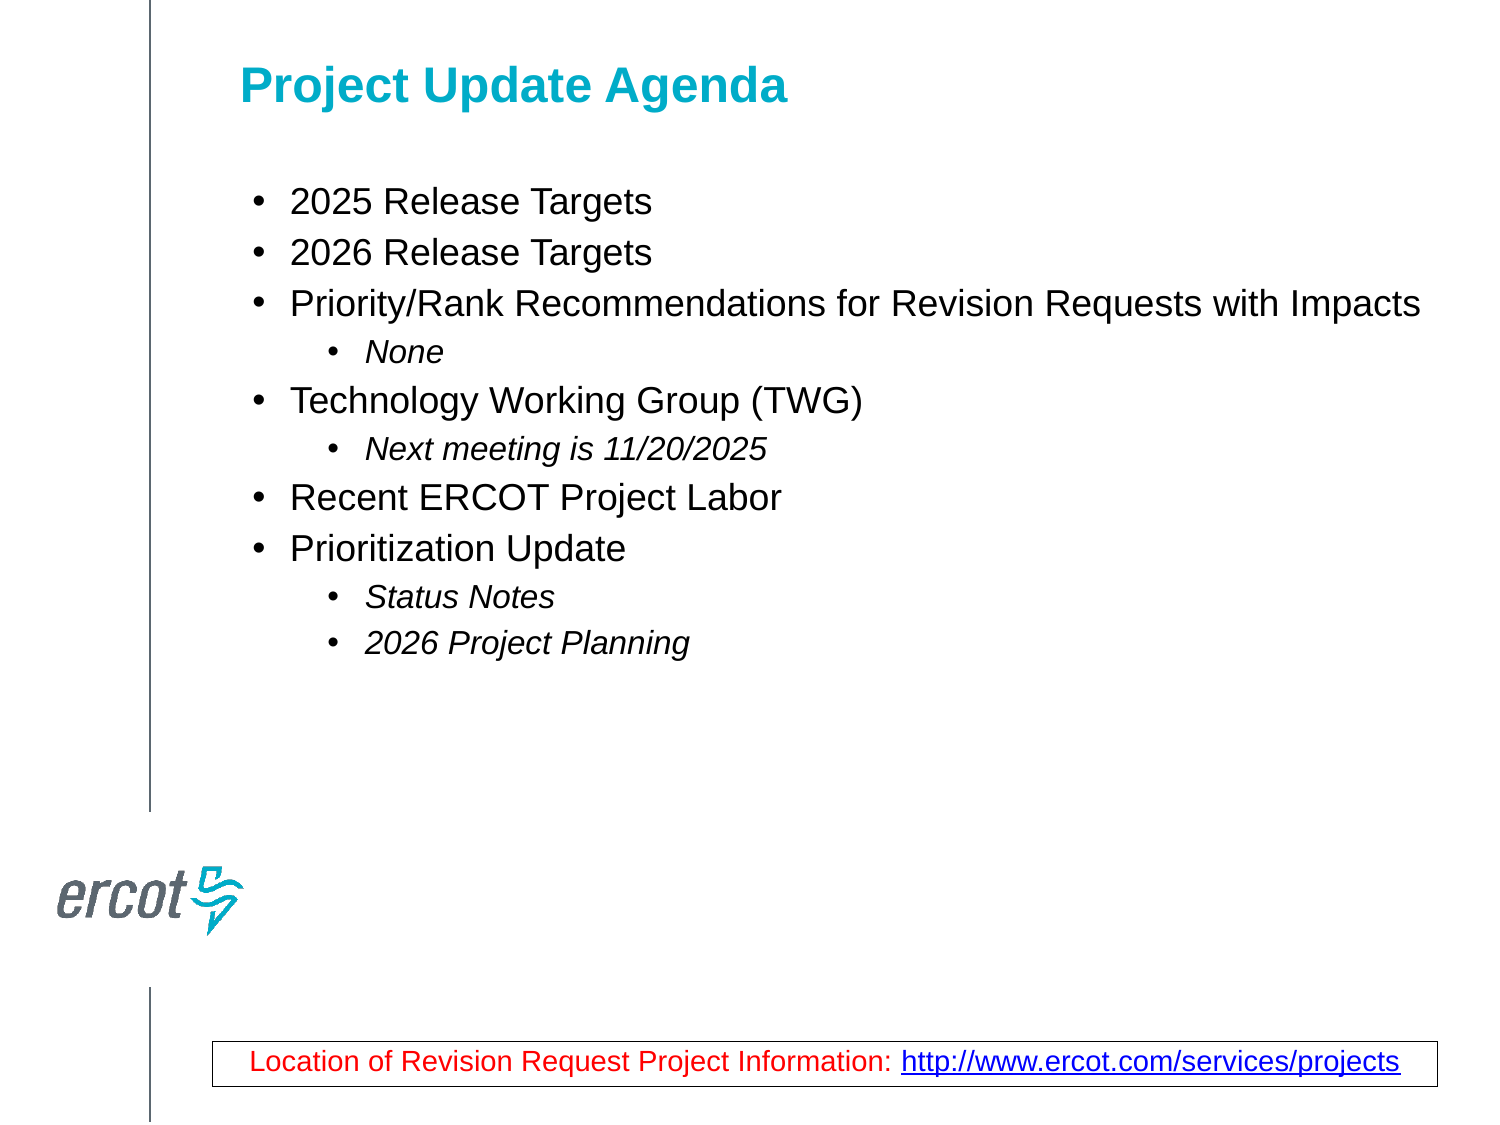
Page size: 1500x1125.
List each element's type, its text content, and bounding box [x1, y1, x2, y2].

picture [53, 862, 162, 938]
text_box Project Update Agenda [225, 52, 938, 125]
list 2025 Release Targets 2026 Release Targets Priority/Rank Recommendations for Revision Requests with Impacts None Technology Working Group (TWG) Next meeting is 11/20/2025 Recent ERCOT Project Labor Prioritization Update Status Notes 2026 Project Planning [162, 174, 1450, 975]
text_box Location of Revision Request Project Information: http://www.ercot.com/services/projects [212, 1041, 1438, 1087]
